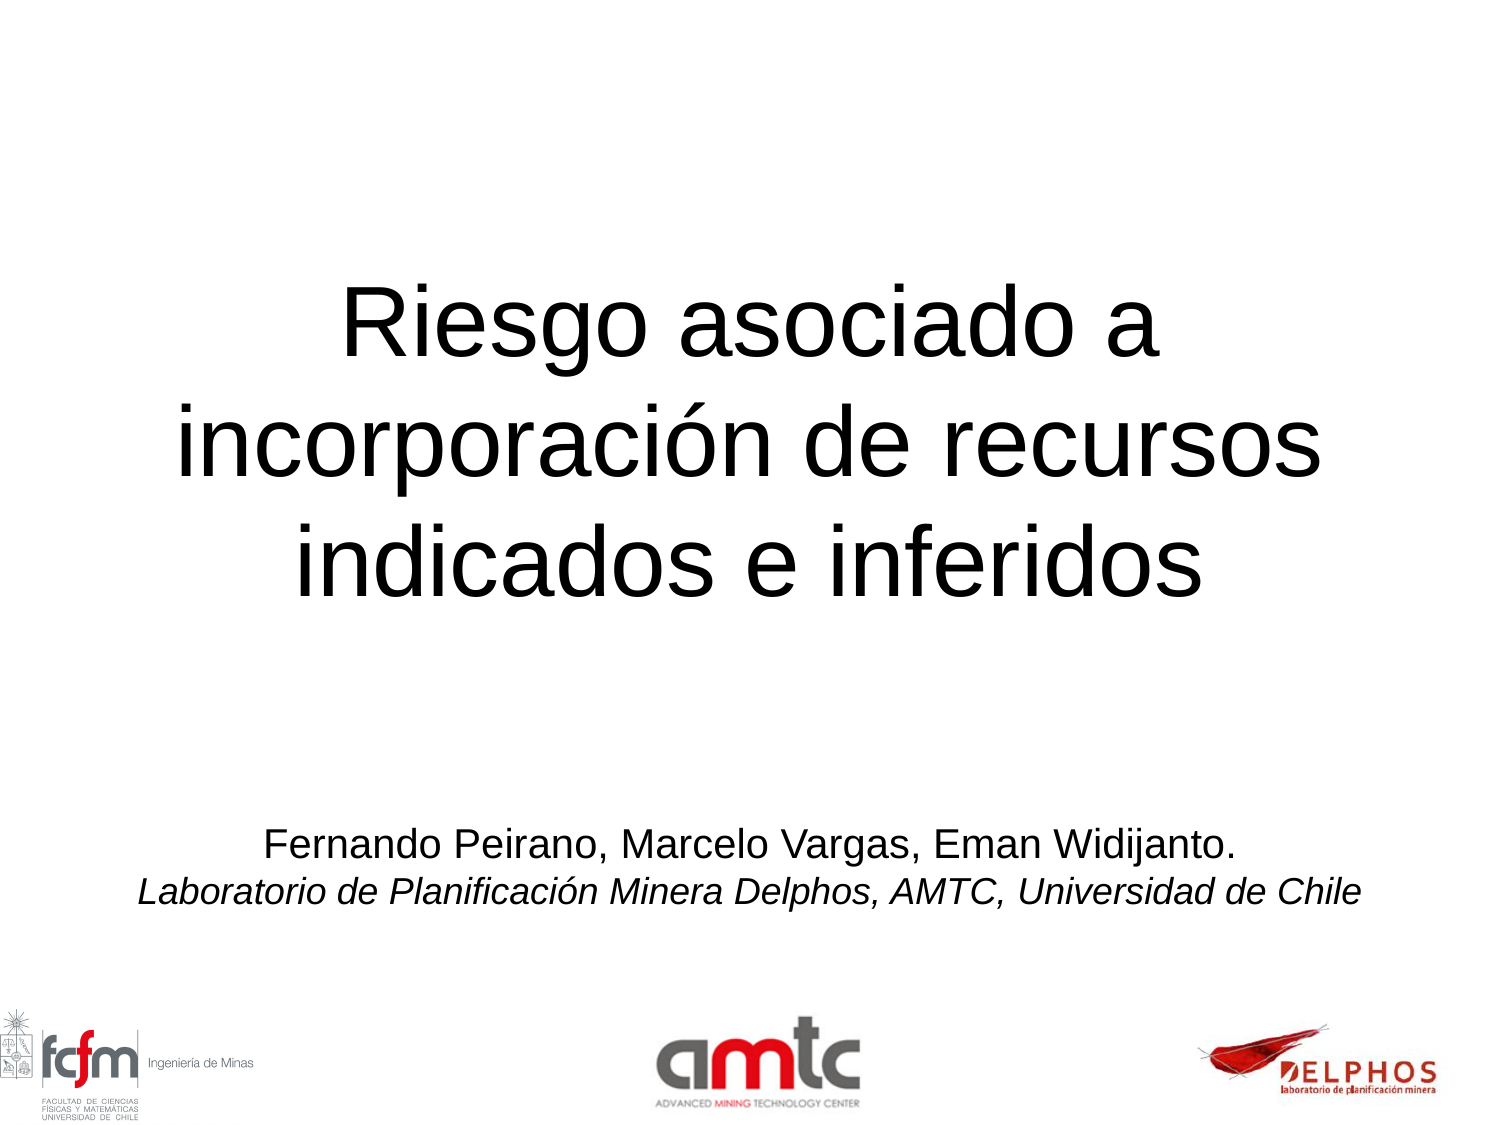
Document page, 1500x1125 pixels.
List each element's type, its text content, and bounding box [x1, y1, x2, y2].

text_box Riesgo asociado a incorporación de recursos indicados e inferidos Fernando Peirano, Marcelo Vargas, Eman Widijanto. Laboratorio de Planificación Minera Delphos, AMTC, Universidad de Chile [56, 249, 1444, 920]
picture [1178, 1006, 1500, 1125]
picture [0, 1006, 254, 1125]
picture [642, 1006, 876, 1125]
